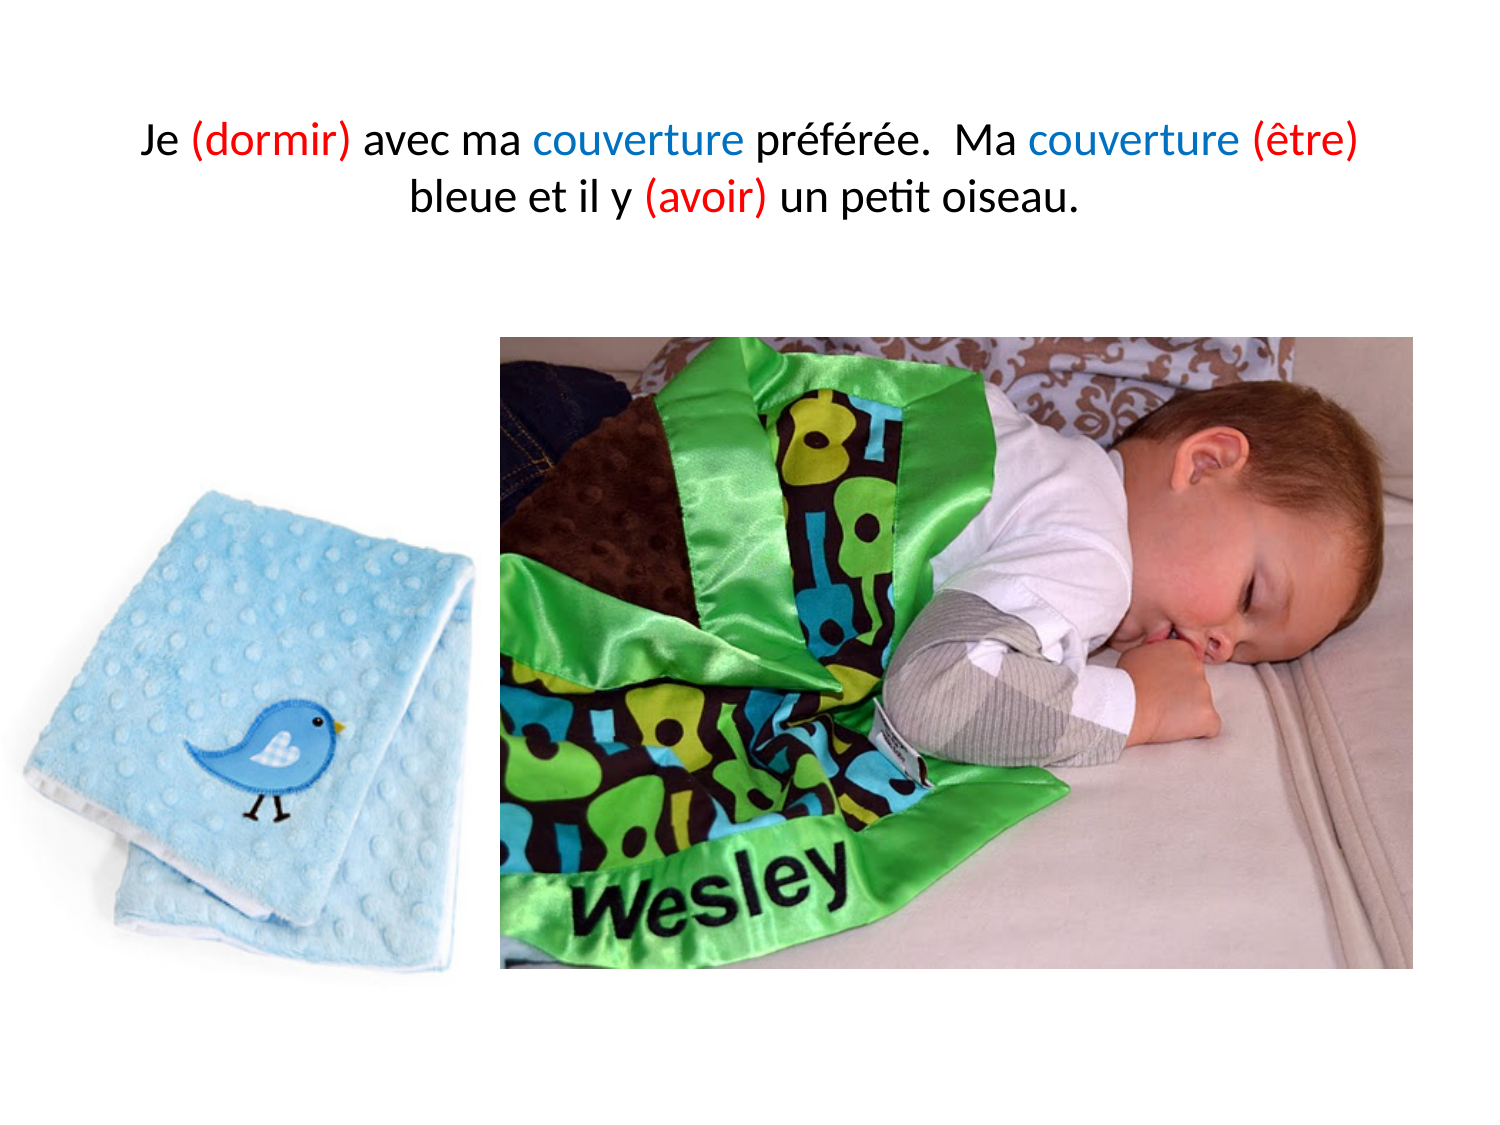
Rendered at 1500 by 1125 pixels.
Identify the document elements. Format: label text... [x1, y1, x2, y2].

picture [0, 337, 1413, 1026]
title Je (dormir) avec ma couverture préférée. Ma couverture (être) bleue et il y (avoir) un petit oiseau. [75, 99, 1425, 288]
